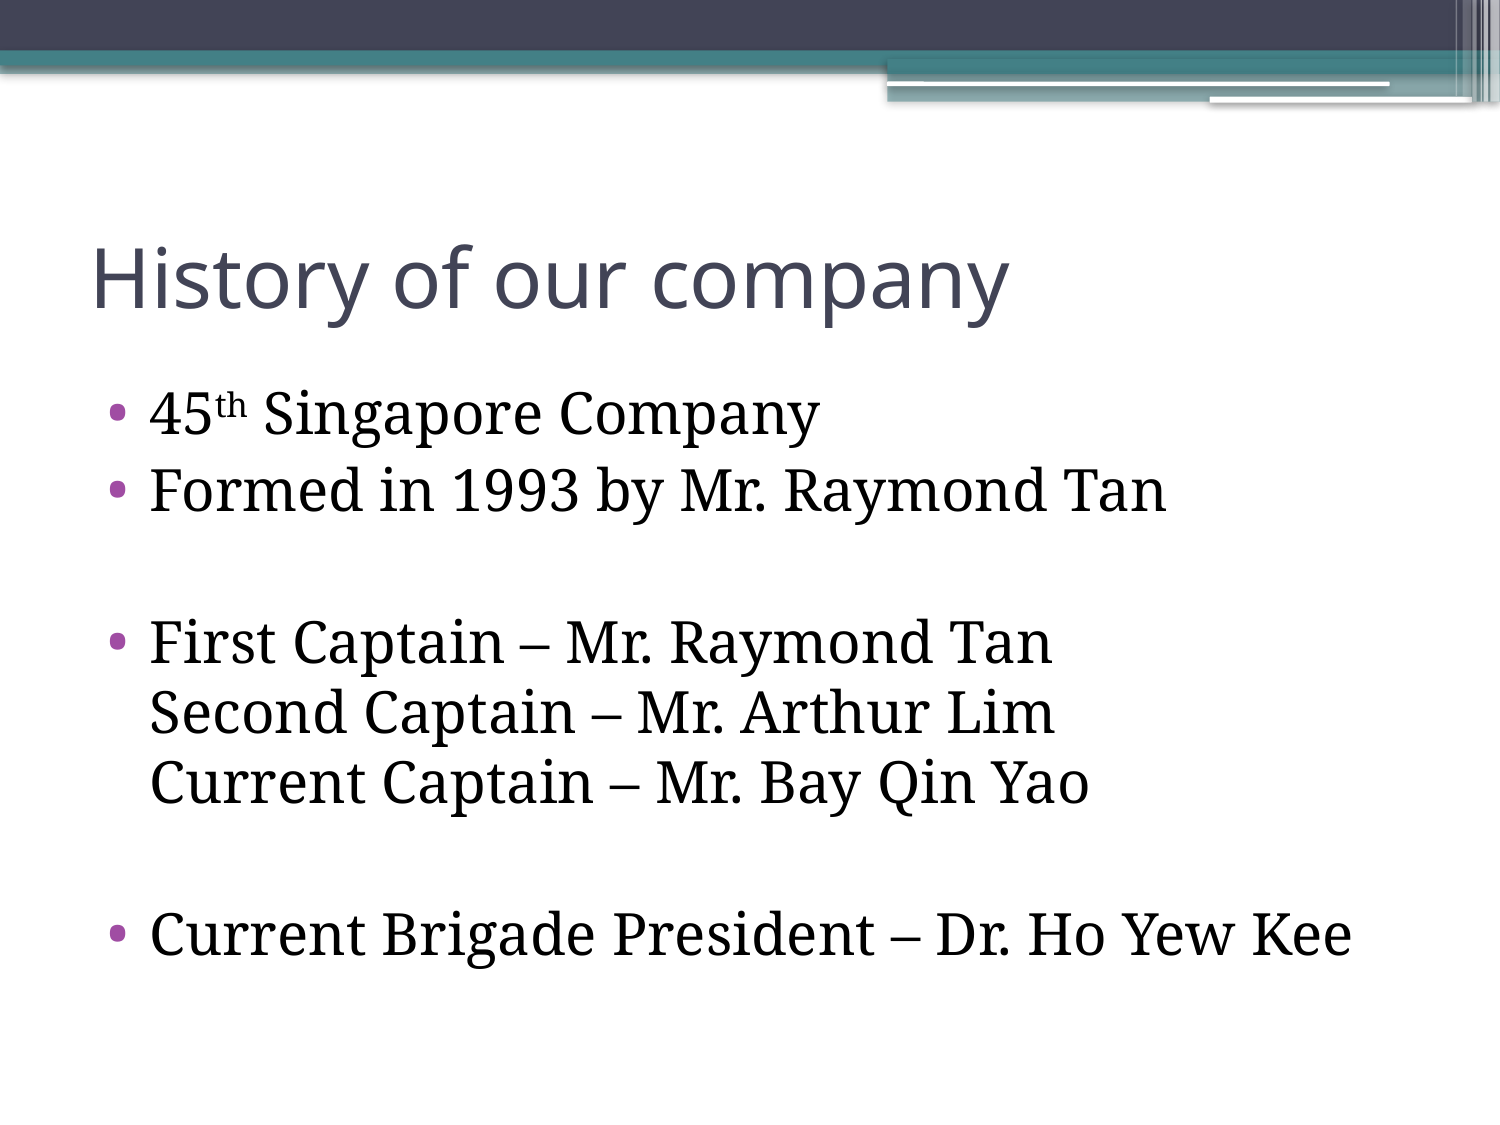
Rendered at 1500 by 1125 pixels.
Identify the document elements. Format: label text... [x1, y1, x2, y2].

list 45th Singapore Company Formed in 1993 by Mr. Raymond Tan First Captain – Mr. Raymond Tan Second Captain – Mr. Arthur Lim Current Captain – Mr. Bay Qin Yao Current Brigade President – Dr. Ho Yew Kee [75, 368, 1425, 1079]
title History of our company [75, 187, 1425, 363]
